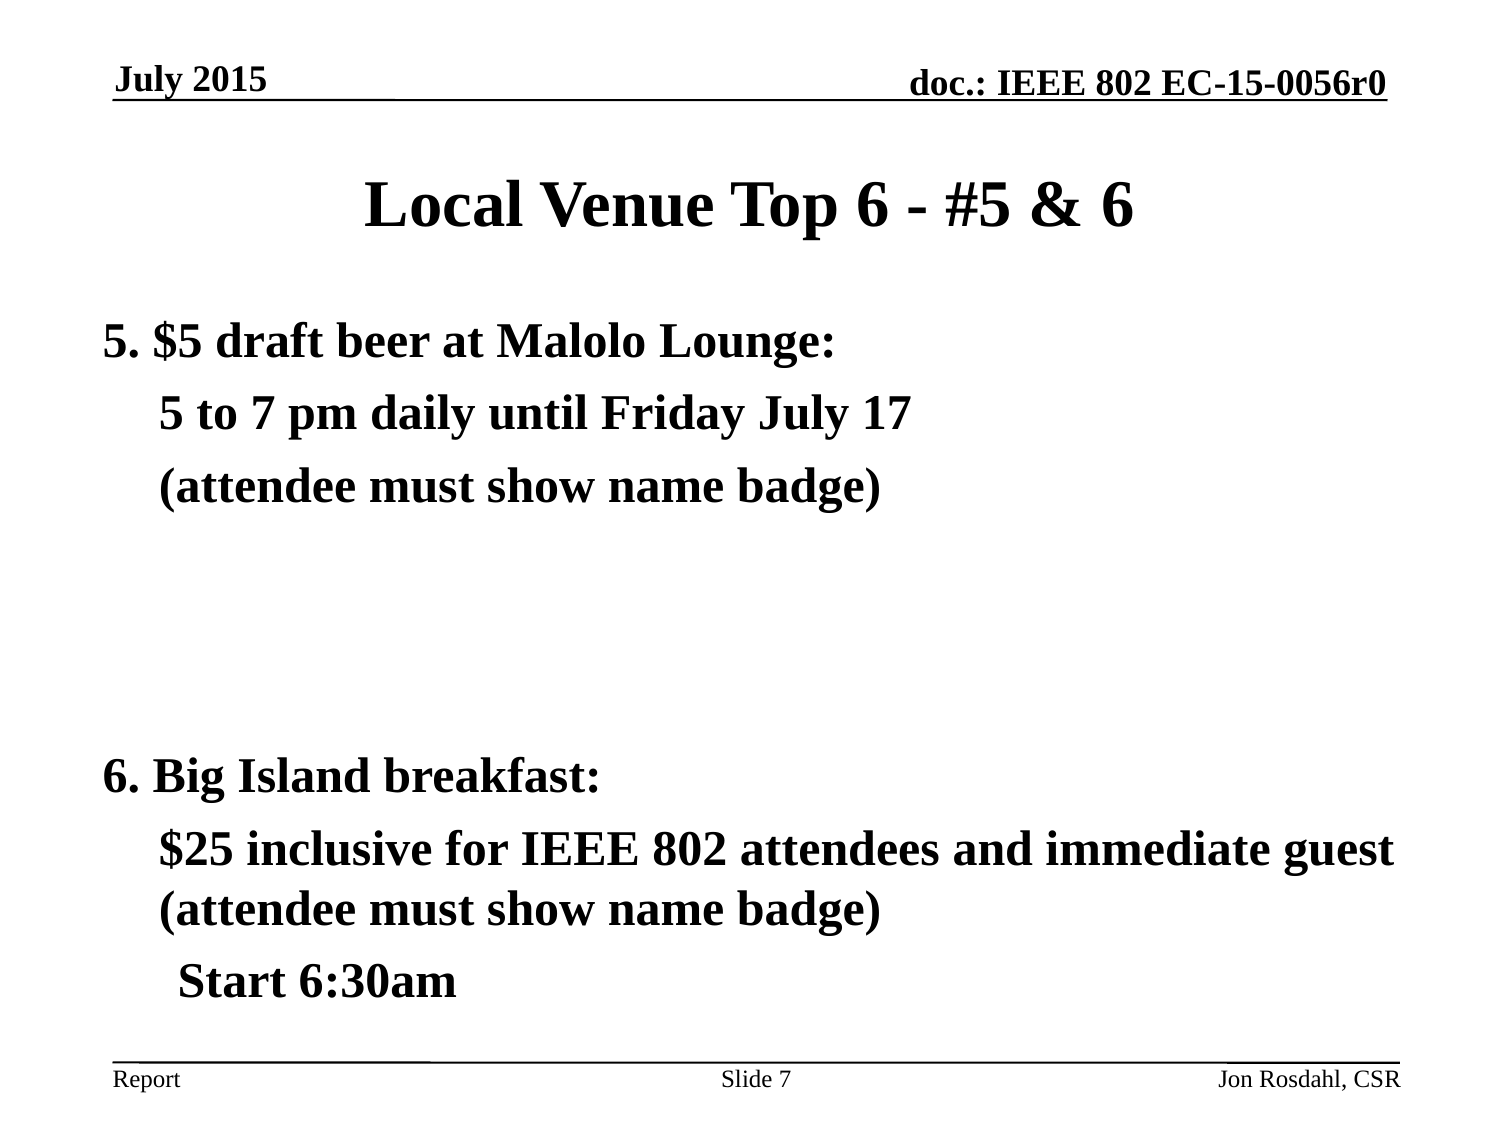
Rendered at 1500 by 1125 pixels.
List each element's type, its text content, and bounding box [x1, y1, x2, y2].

footer Jon Rosdahl, CSR [878, 1061, 1402, 1093]
slide_number Slide 7 [712, 1061, 800, 1123]
title Local Venue Top 6 - #5 & 6 [112, 112, 1388, 288]
list 5. $5 draft beer at Malolo Lounge: 5 to 7 pm daily until Friday July 17 (attendee must show name badge) 6. Big Island breakfast: $25 inclusive for IEEE 802 attendees and immediate guest (attendee must show name badge) Start 6:30am [87, 299, 1413, 1026]
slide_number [114, 54, 423, 100]
